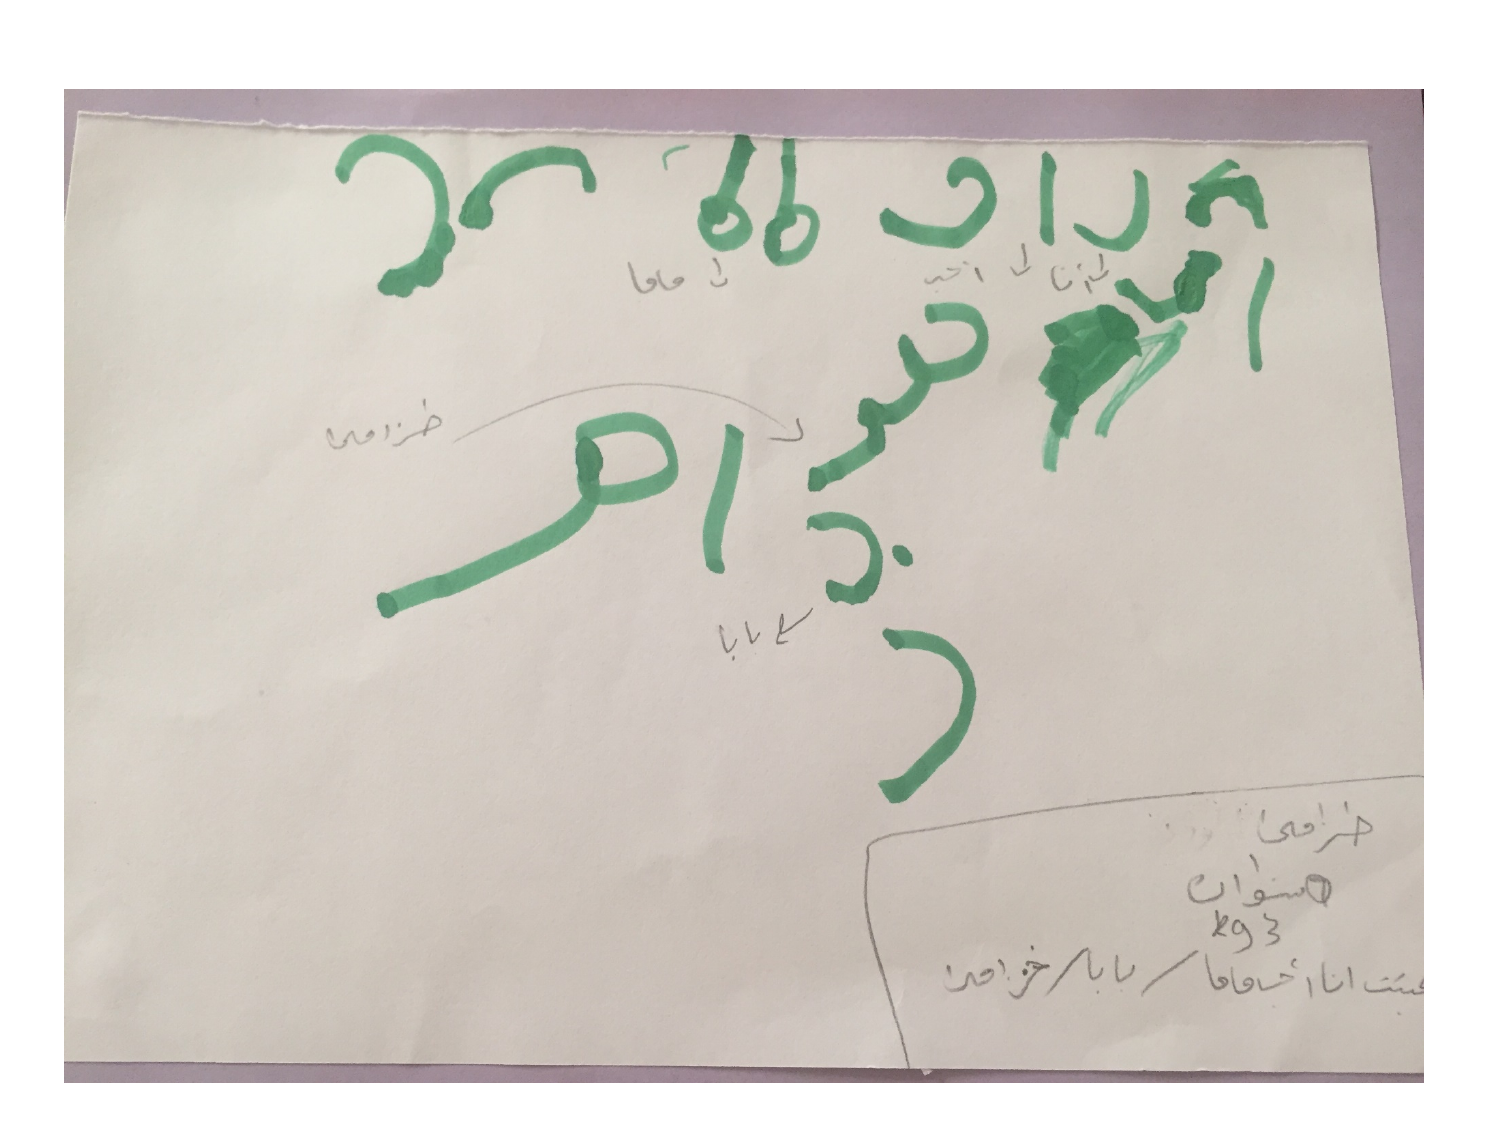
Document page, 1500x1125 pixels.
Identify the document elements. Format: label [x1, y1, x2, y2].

list [64, 89, 1424, 1083]
